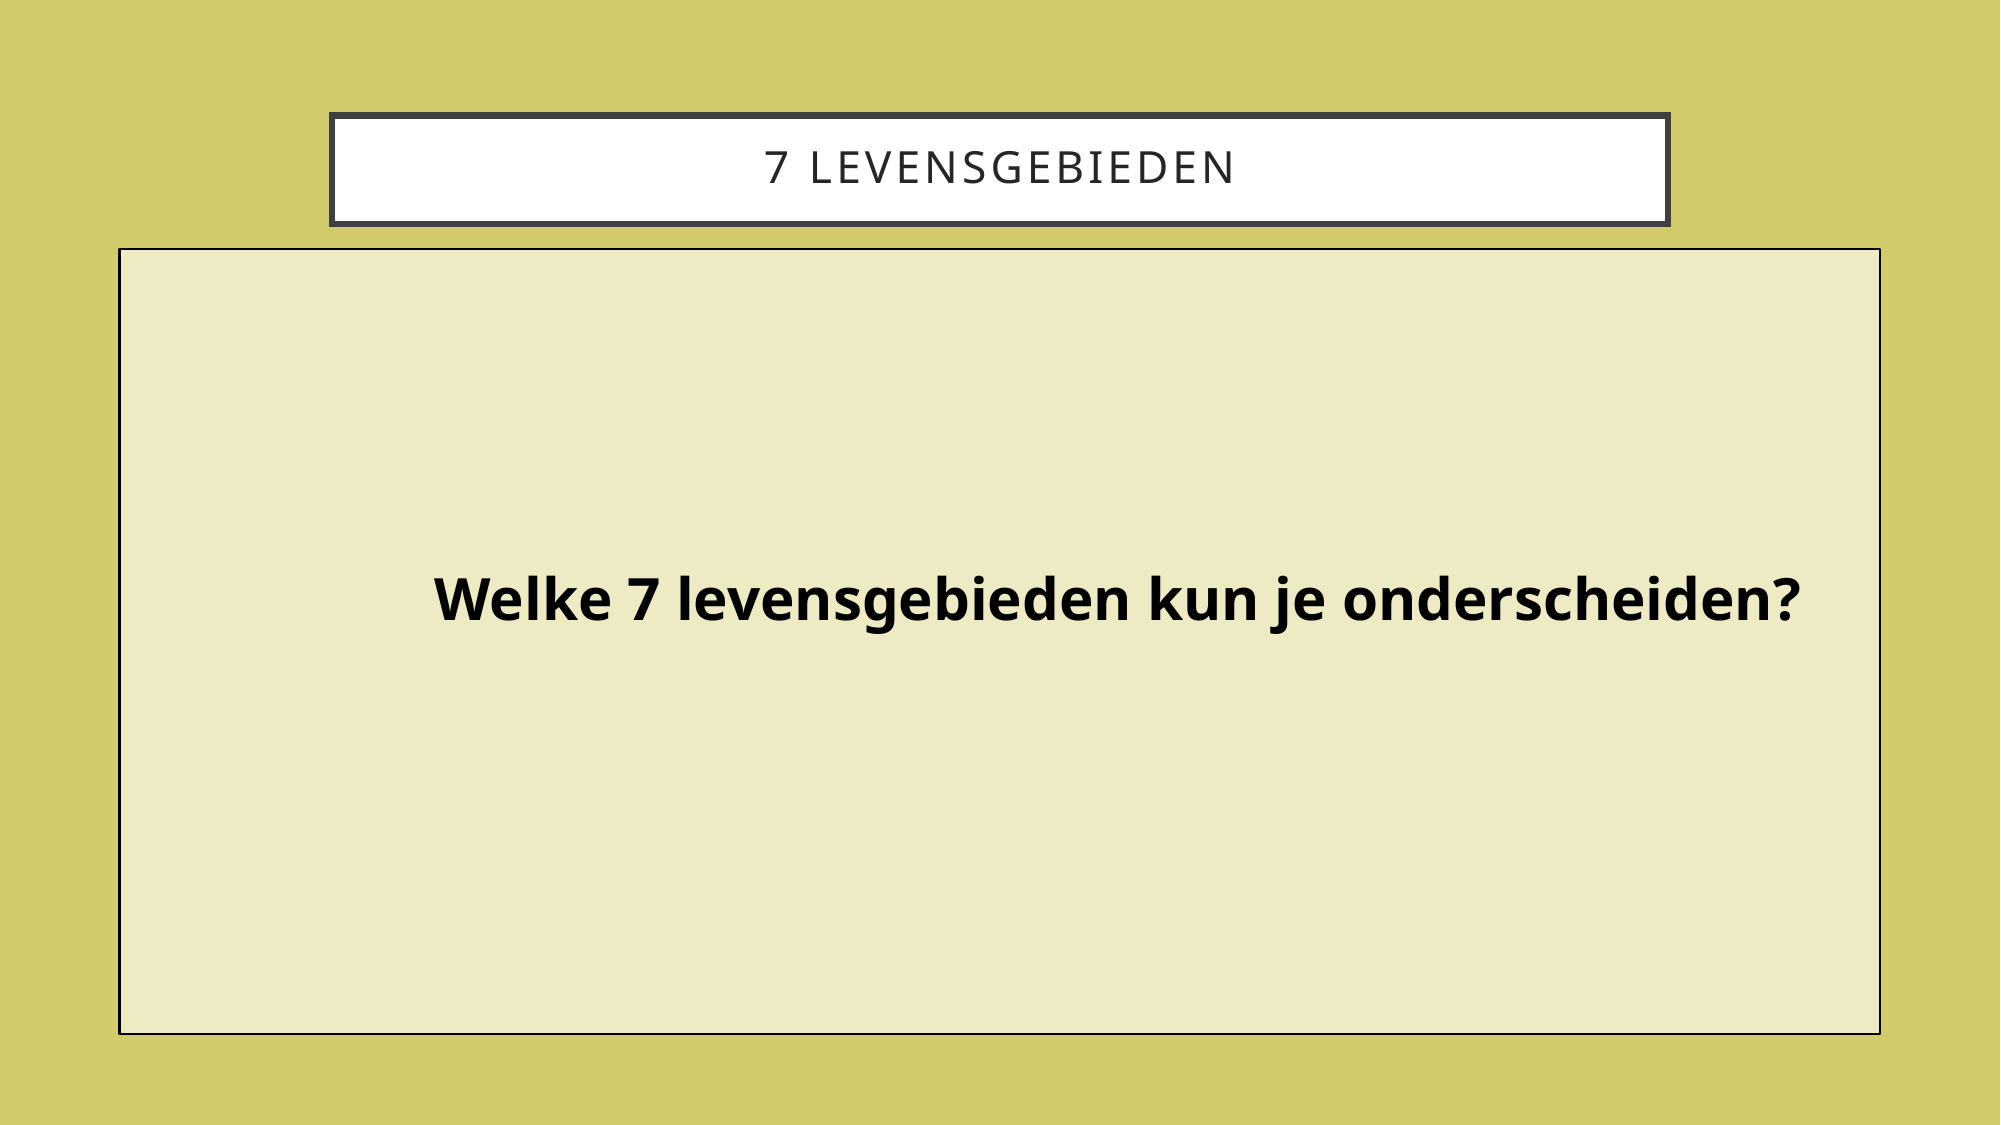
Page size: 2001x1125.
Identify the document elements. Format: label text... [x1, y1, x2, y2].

text_box Welke 7 levensgebieden kun je onderscheiden? [420, 484, 2000, 640]
title 7 levensgebieden [329, 112, 1671, 227]
text_box [118, 248, 1881, 1035]
